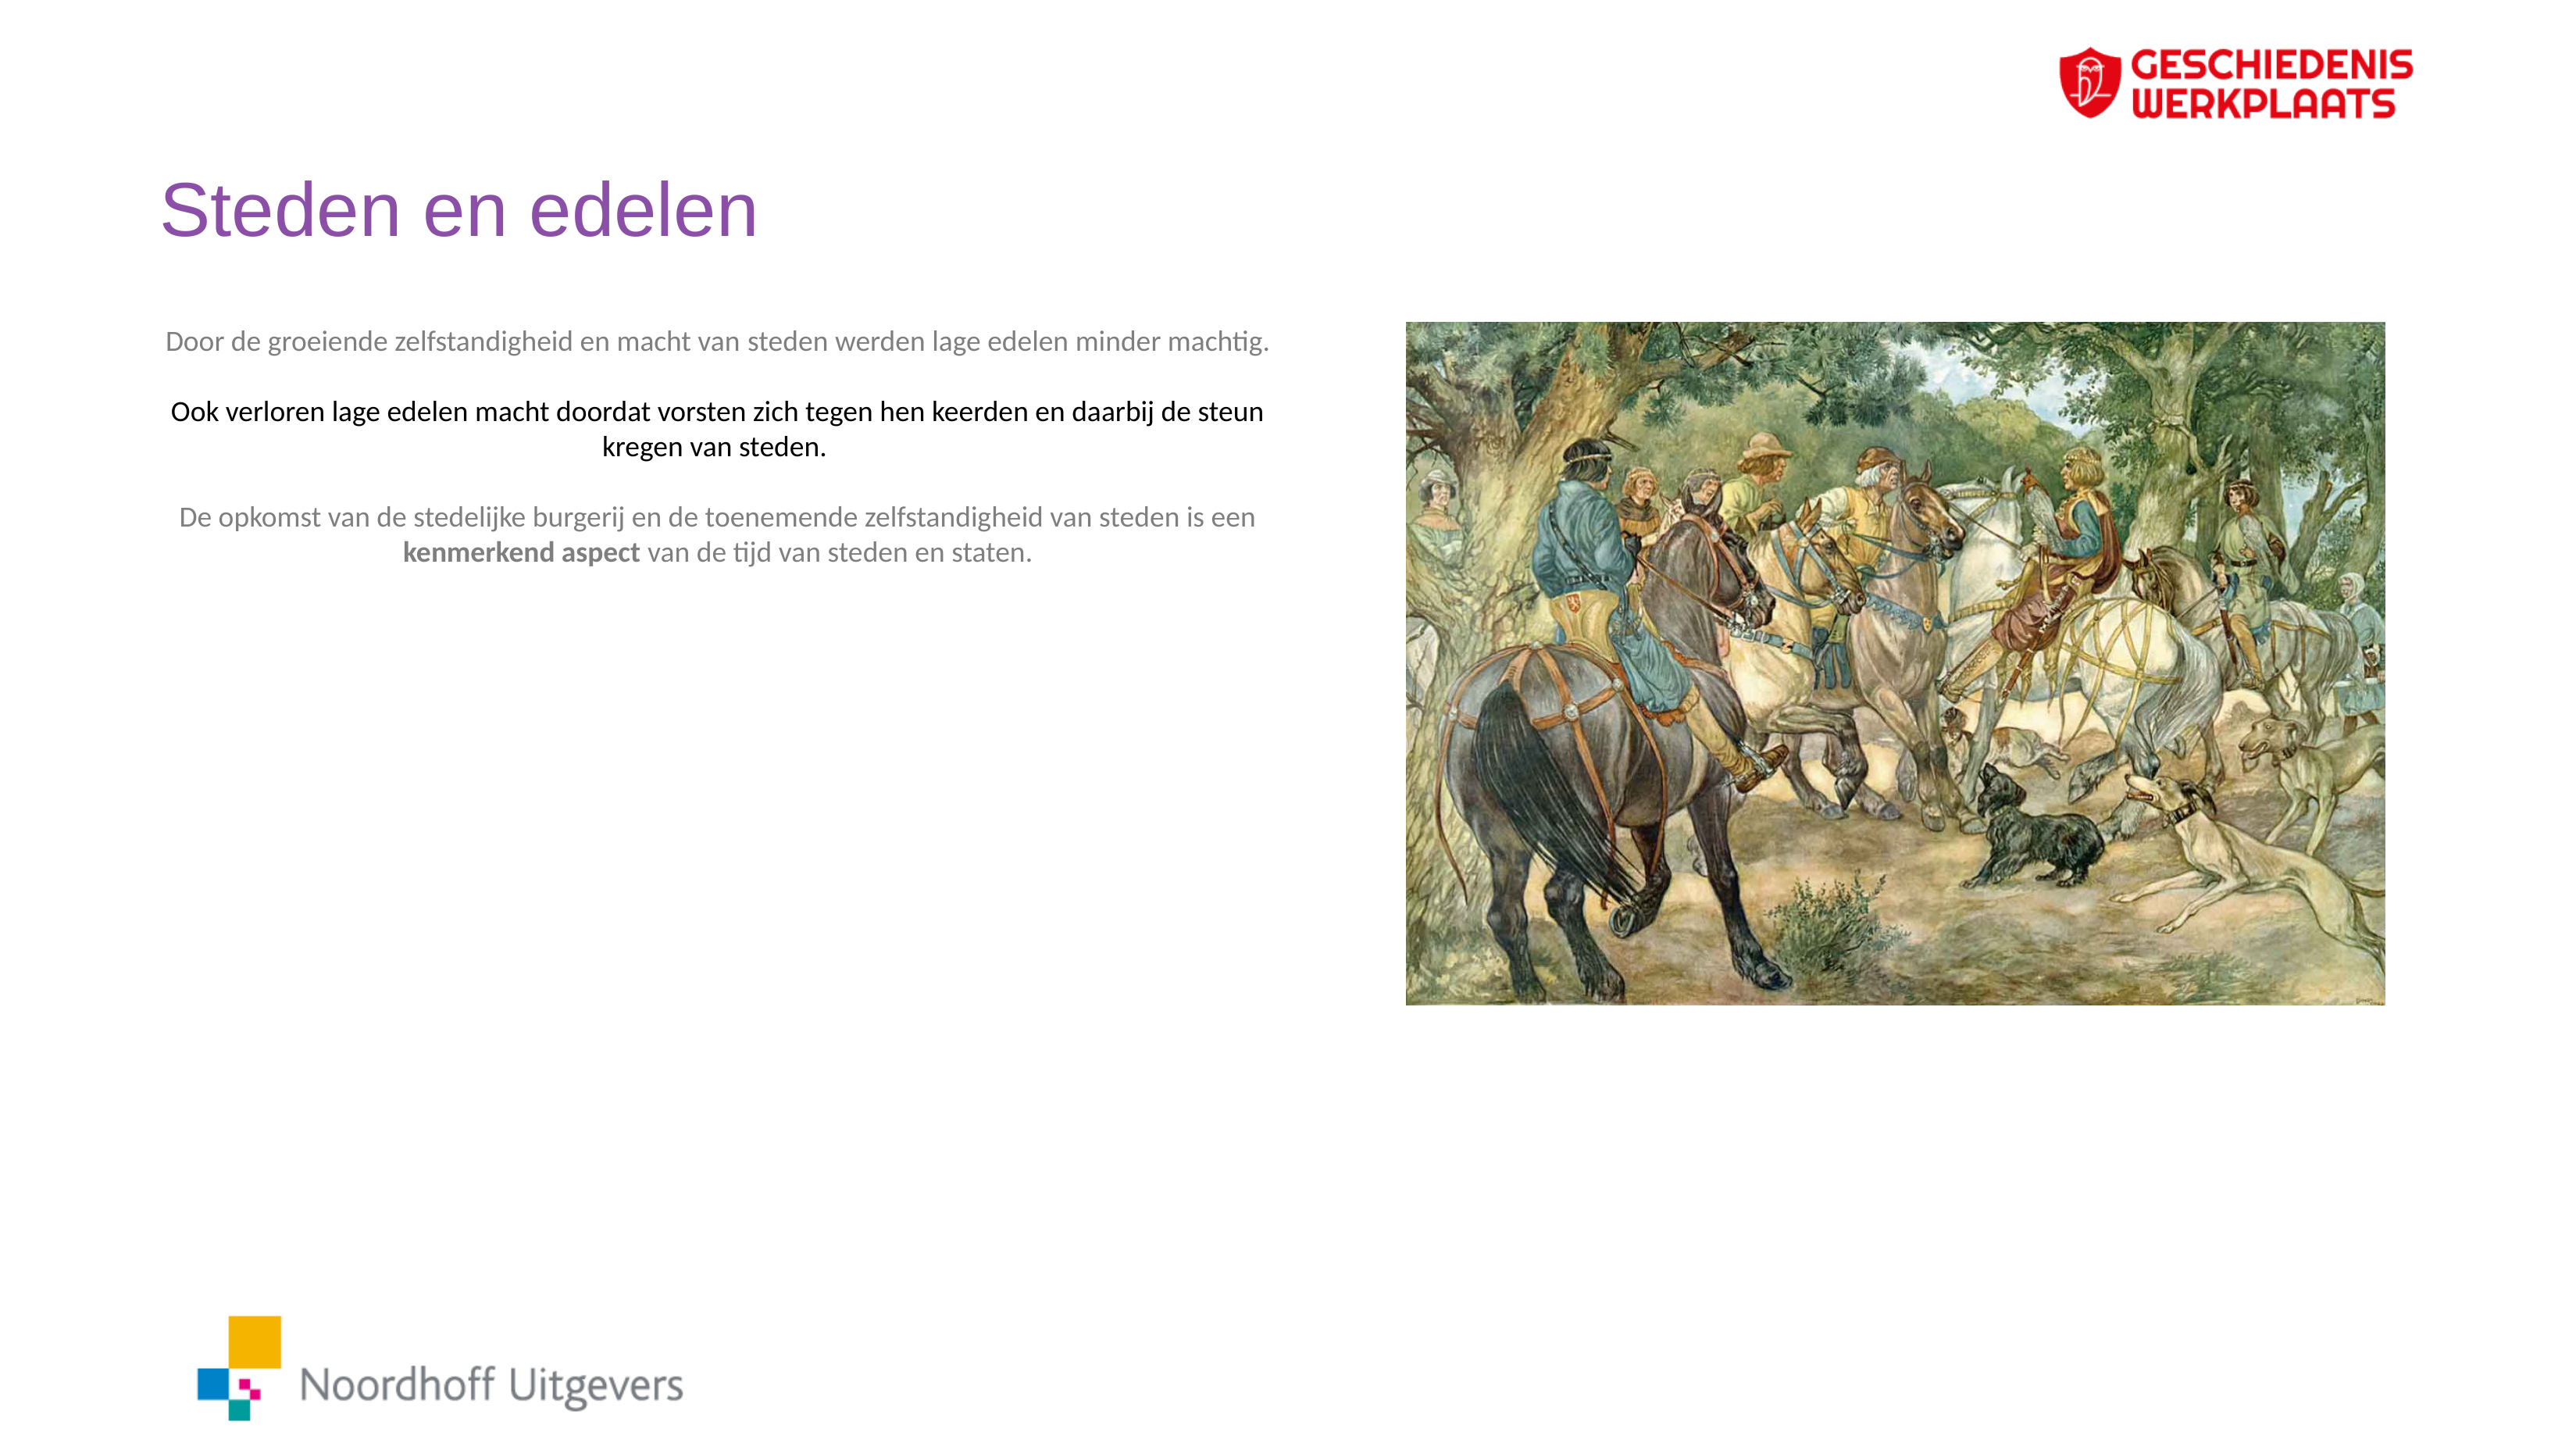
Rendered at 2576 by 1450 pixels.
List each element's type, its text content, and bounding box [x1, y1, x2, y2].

list Door de groeiende zelfstandigheid en macht van steden werden lage edelen minder machtig. Ook verloren lage edelen macht doordat vorsten zich tegen hen keerden en daarbij de steun kregen van steden. De opkomst van de stedelijke burgerij en de toenemende zelfstandigheid van steden is een kenmerkend aspect van de tijd van steden en staten. [159, 322, 1291, 1288]
title Steden en edelen [159, 159, 2416, 266]
picture [1406, 322, 2385, 1006]
picture [159, 1288, 802, 1449]
picture [1610, 0, 2576, 161]
